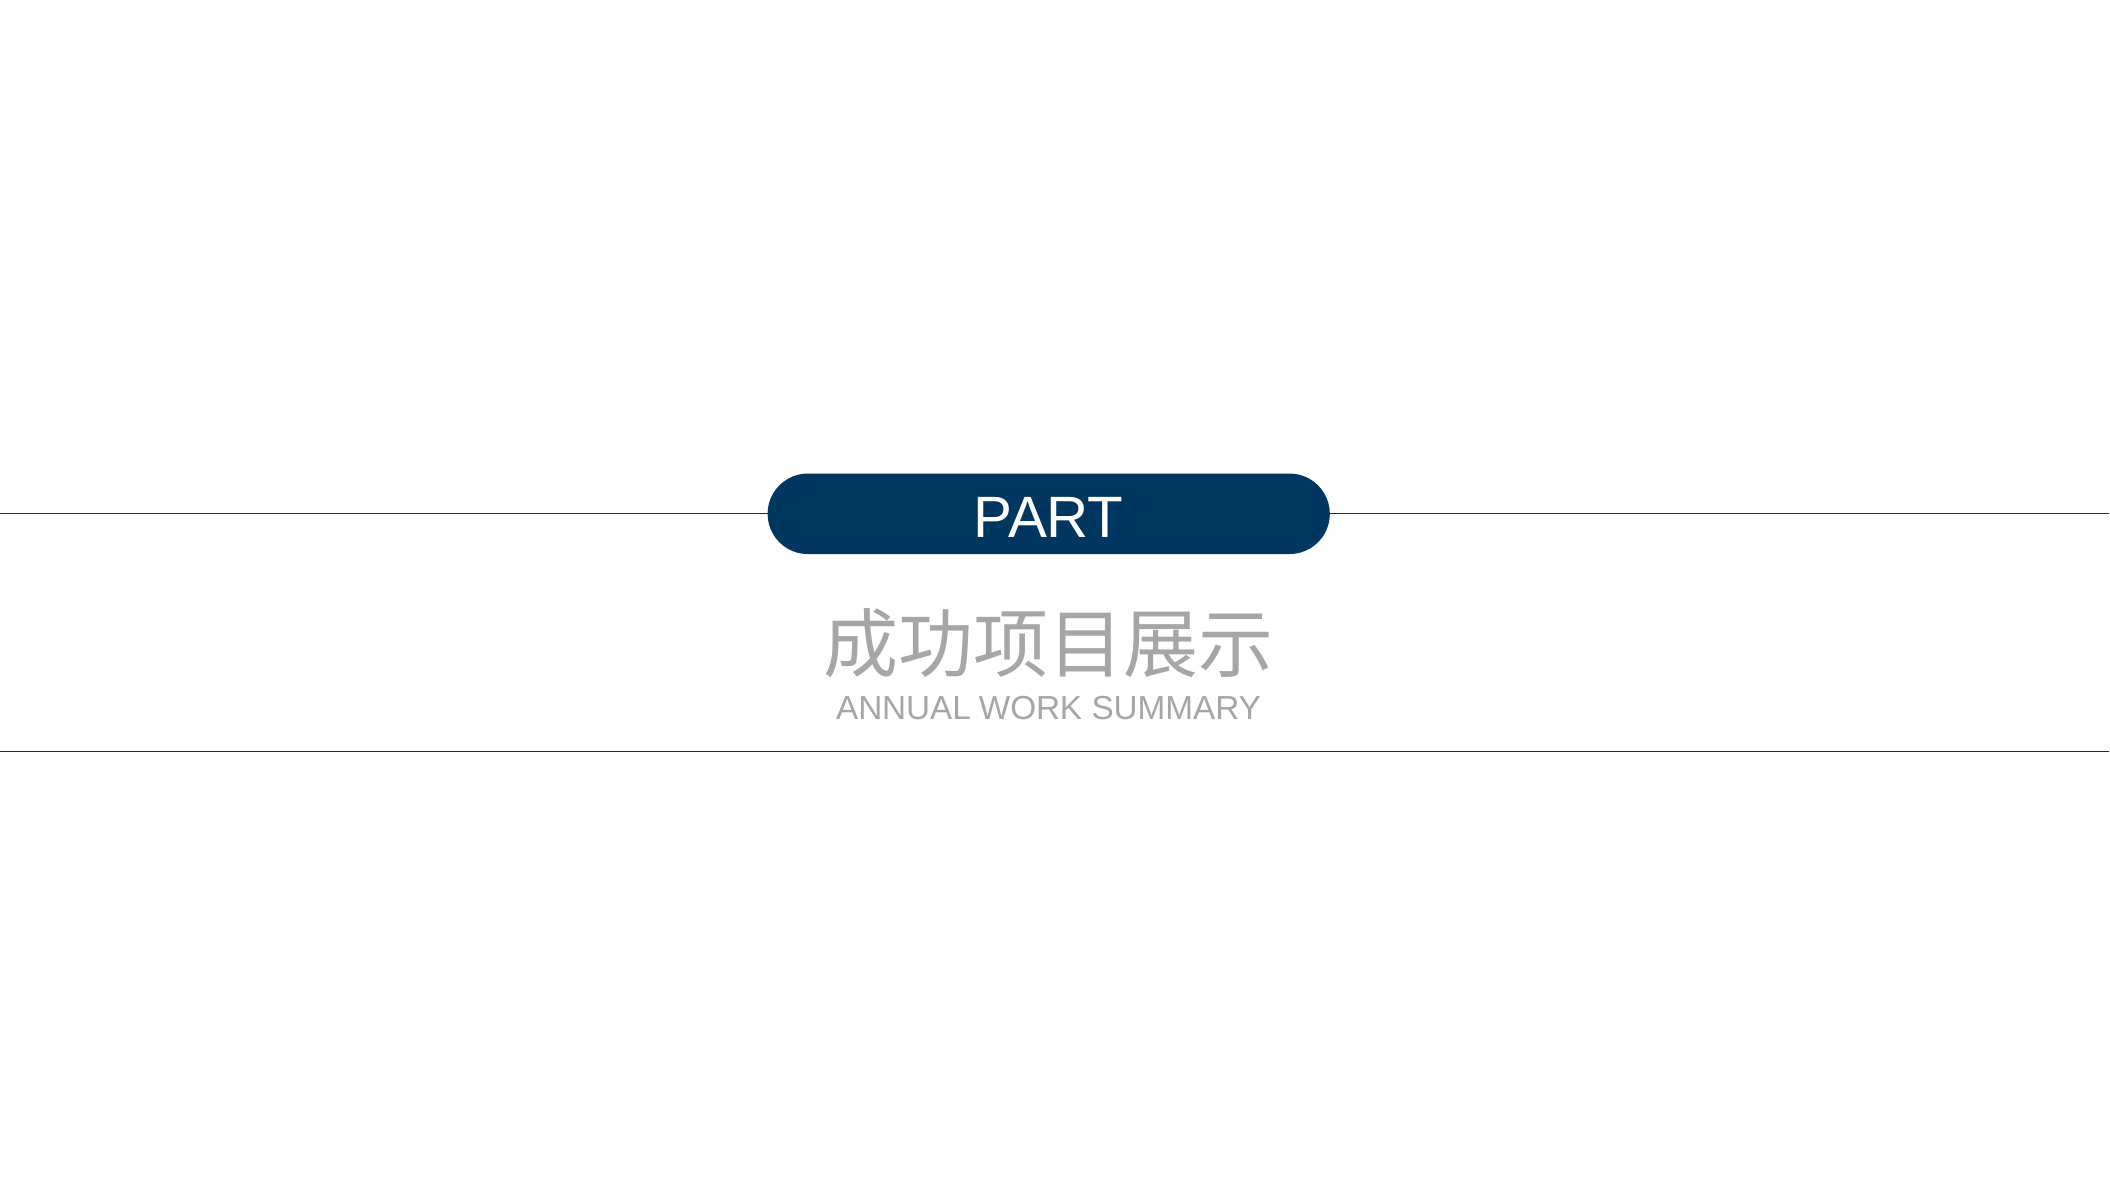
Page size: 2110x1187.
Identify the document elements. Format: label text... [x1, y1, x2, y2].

text_box PART [767, 514, 1330, 555]
text_box PART [767, 473, 1330, 513]
